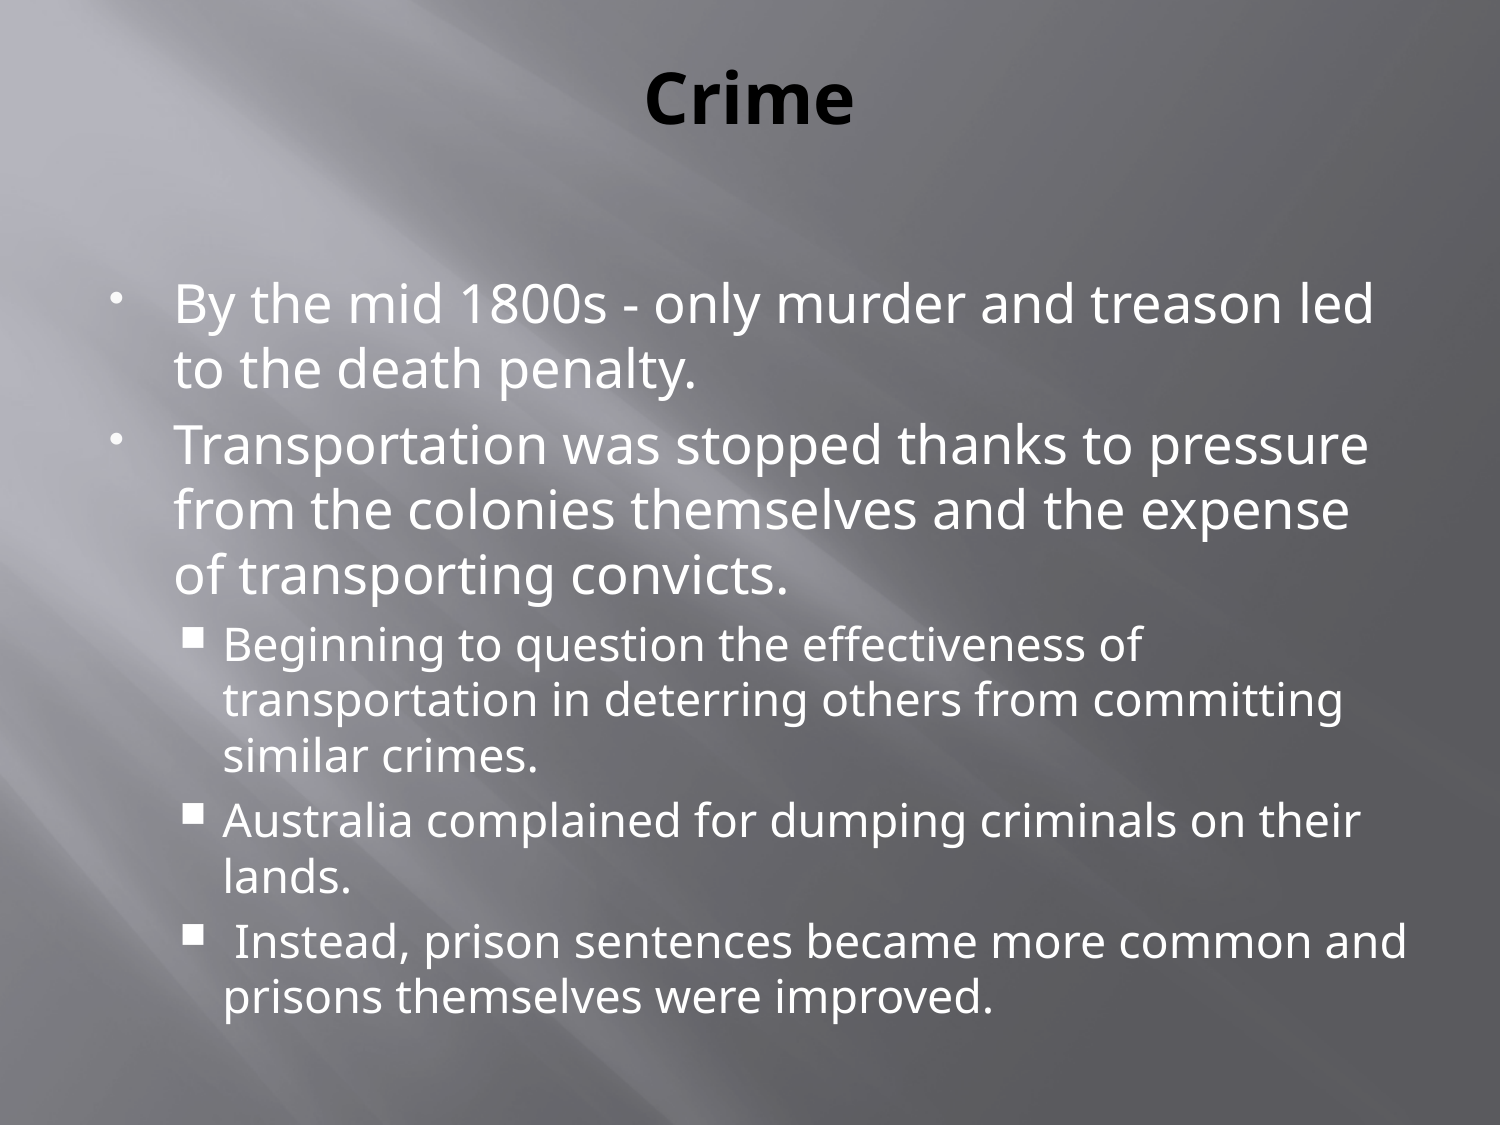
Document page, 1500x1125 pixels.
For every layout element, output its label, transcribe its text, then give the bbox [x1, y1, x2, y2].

list By the mid 1800s - only murder and treason led to the death penalty. Transportation was stopped thanks to pressure from the colonies themselves and the expense of transporting convicts. Beginning to question the effectiveness of transportation in deterring others from committing similar crimes. Australia complained for dumping criminals on their lands. Instead, prison sentences became more common and prisons themselves were improved. [75, 262, 1425, 1035]
title Crime [75, 45, 1425, 233]
